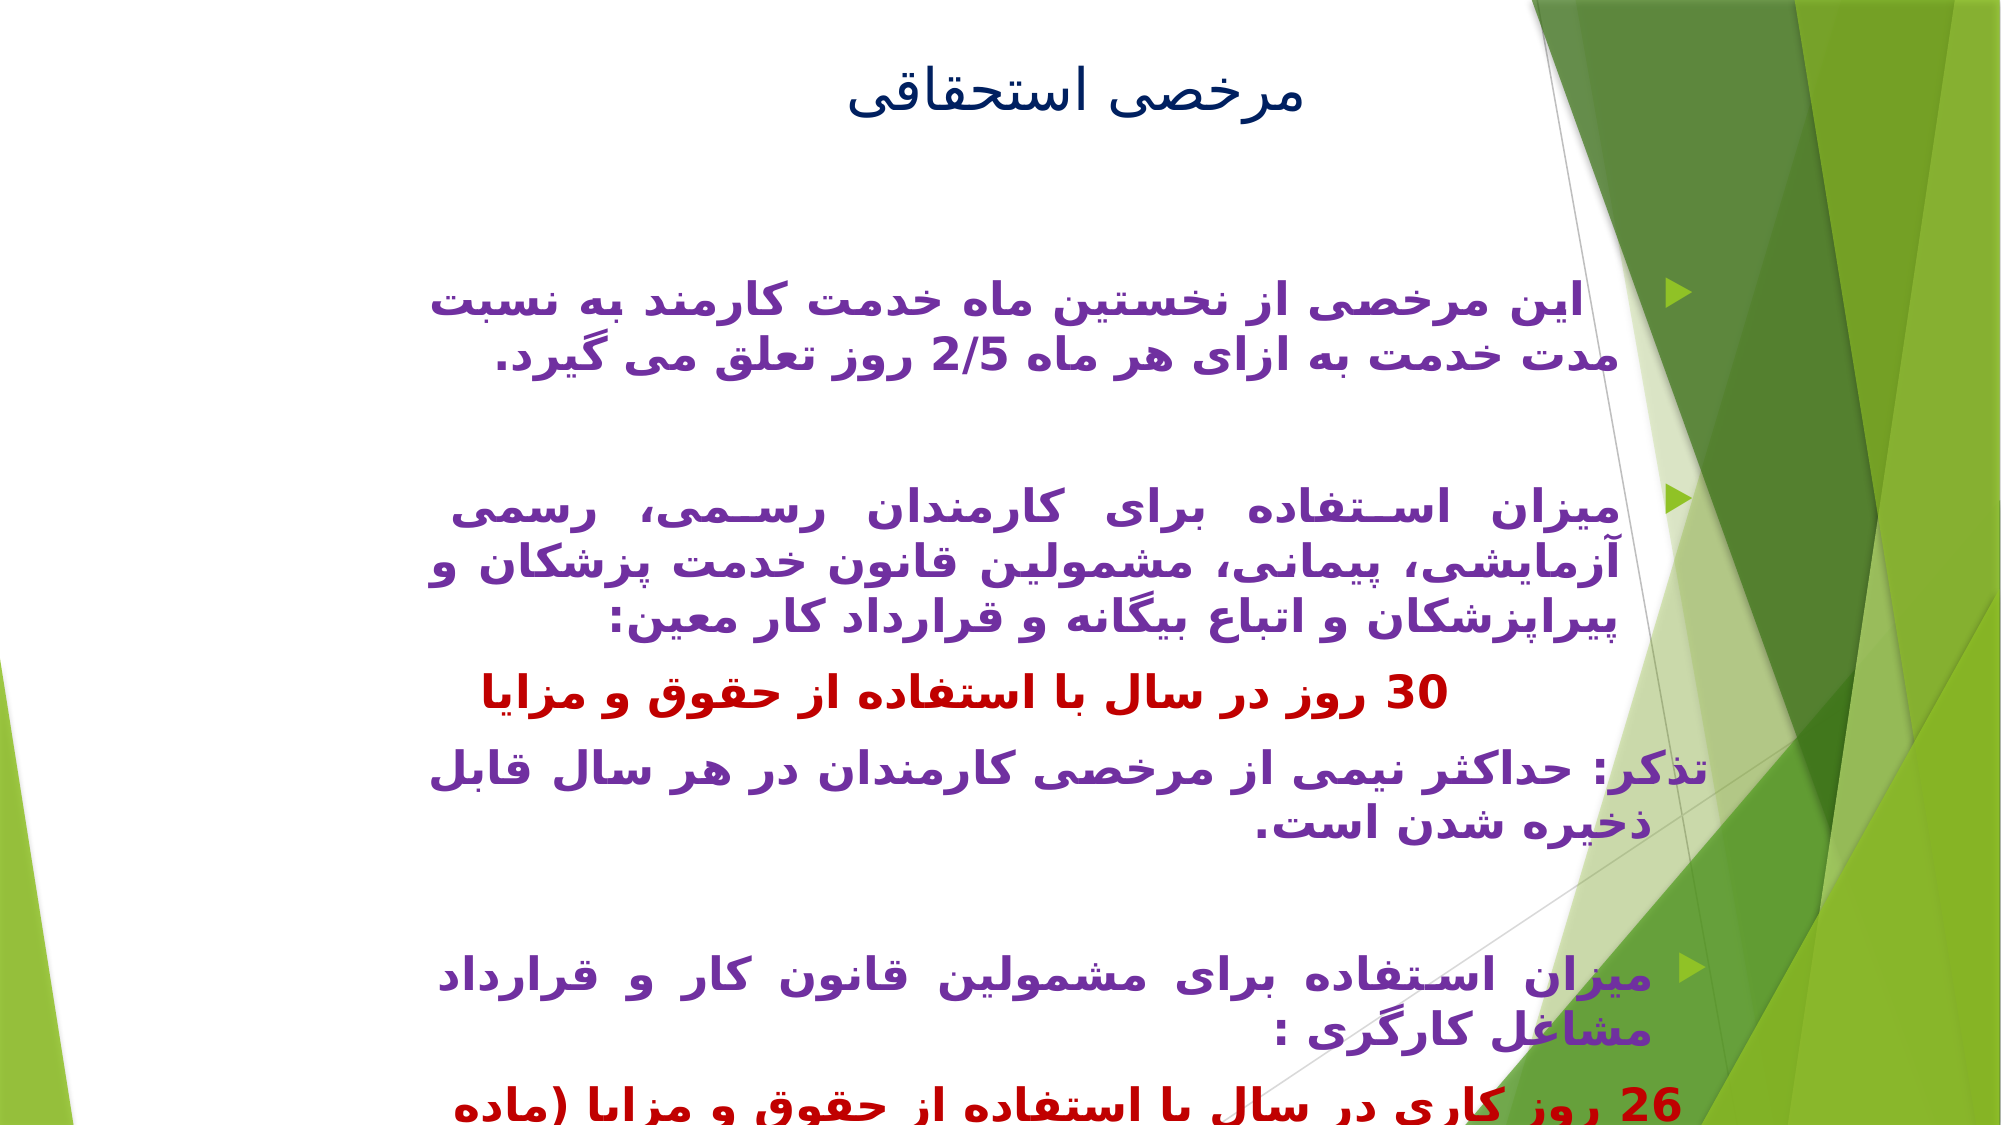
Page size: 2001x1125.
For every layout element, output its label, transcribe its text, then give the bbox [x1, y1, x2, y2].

title مرخصی استحقاقی [437, 45, 1716, 233]
list این مرخصی از نخستین ماه خدمت کارمند به نسبت مدت خدمت به ازای هر ماه 2/5 روز تعلق می گیرد. میزان استفاده برای کارمندان رسمی، رسمی آزمایشی، پیمانی، مشمولین قانون خدمت پزشکان و پیراپزشکان و اتباع بیگانه و قرارداد کار معین: 30 روز در سال با استفاده از حقوق و مزایا تذکر: حداکثر نیمی از مرخصی کارمندان در هر سال قابل ذخیره شدن است. میزان استفاده برای مشمولین قانون کار و قرارداد مشاغل کارگری : 26 روز کاری در سال با استفاده از حقوق و مزایا (ماده 64 قانون کار) تذکر: حداکثر 9 روز از مرخصی این افراد در هر سال قابل ذخیره شدن است. [412, 262, 1725, 1047]
